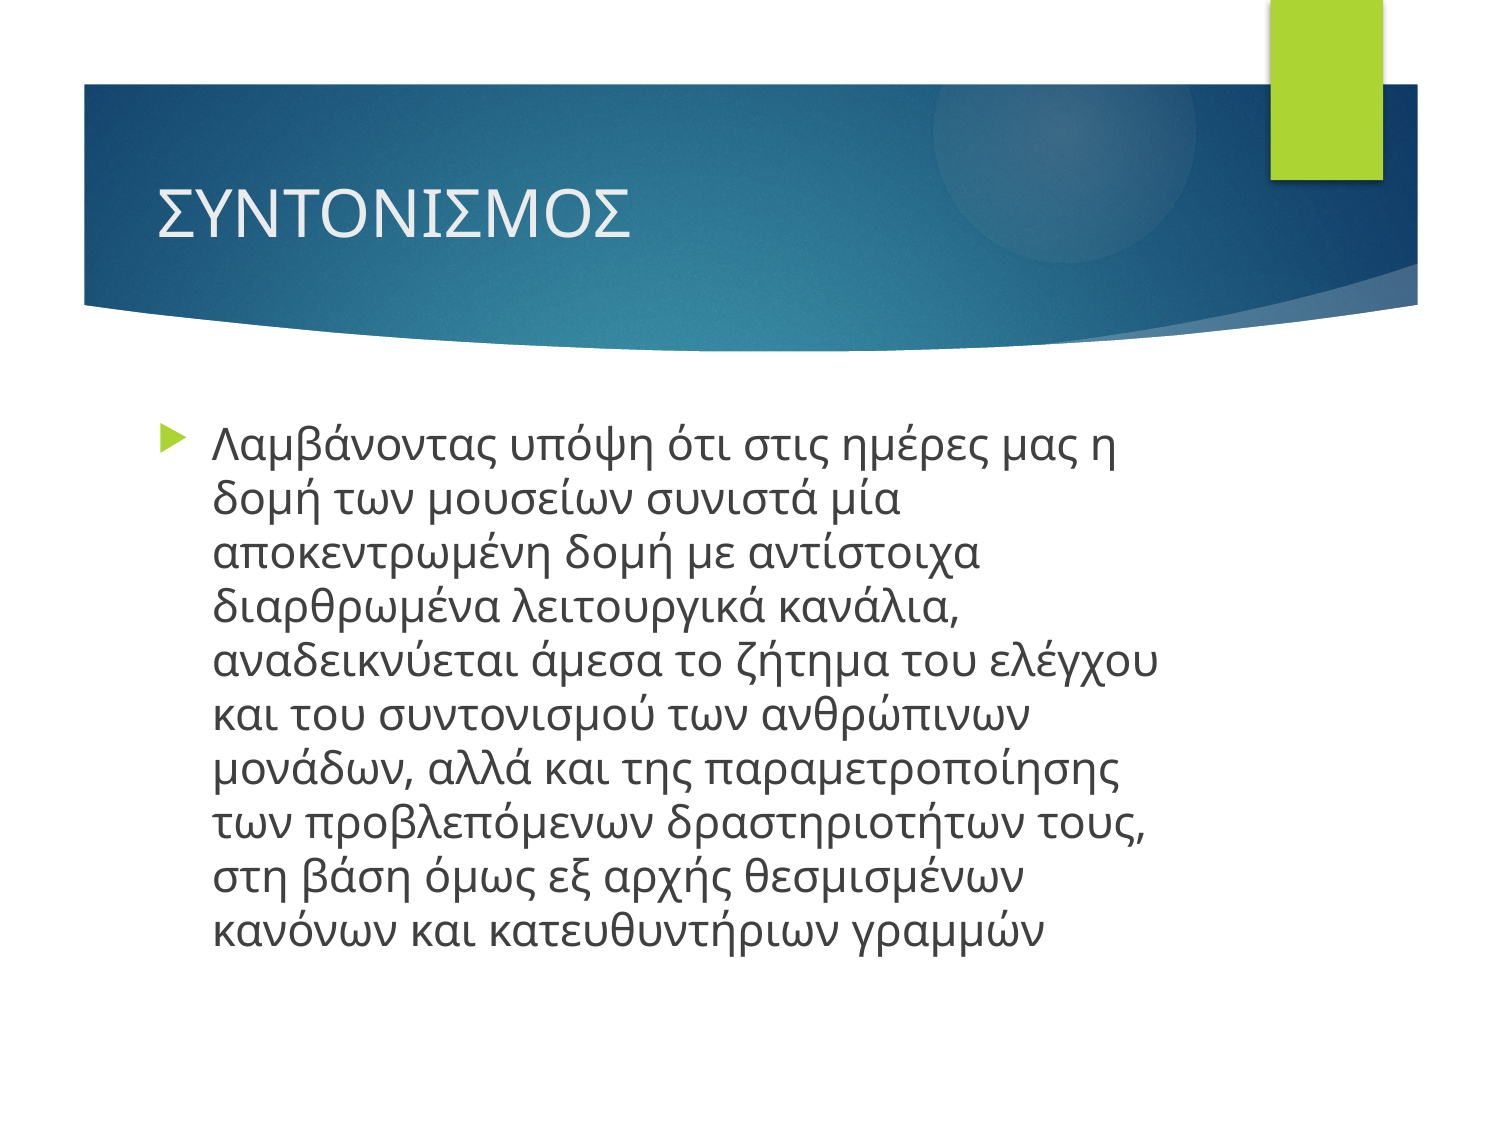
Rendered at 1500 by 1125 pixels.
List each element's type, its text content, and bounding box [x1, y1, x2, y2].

title ΣΥΝΤΟΝΙΣΜΟΣ [142, 152, 1183, 269]
list Λαμβάνοντας υπόψη ότι στις ημέρες μας η δομή των μουσείων συνιστά μία αποκεντρωμένη δομή με αντίστοιχα διαρθρωμένα λειτουργικά κανάλια, αναδεικνύεται άμεσα το ζήτημα του ελέγχου και του συντονισμού των ανθρώπινων μονάδων, αλλά και της παραμετροποίησης των προβλεπόμενων δραστηριοτήτων τους, στη βάση όμως εξ αρχής θεσμισμένων κανόνων και κατευθυντήριων γραμμών [142, 408, 1183, 988]
